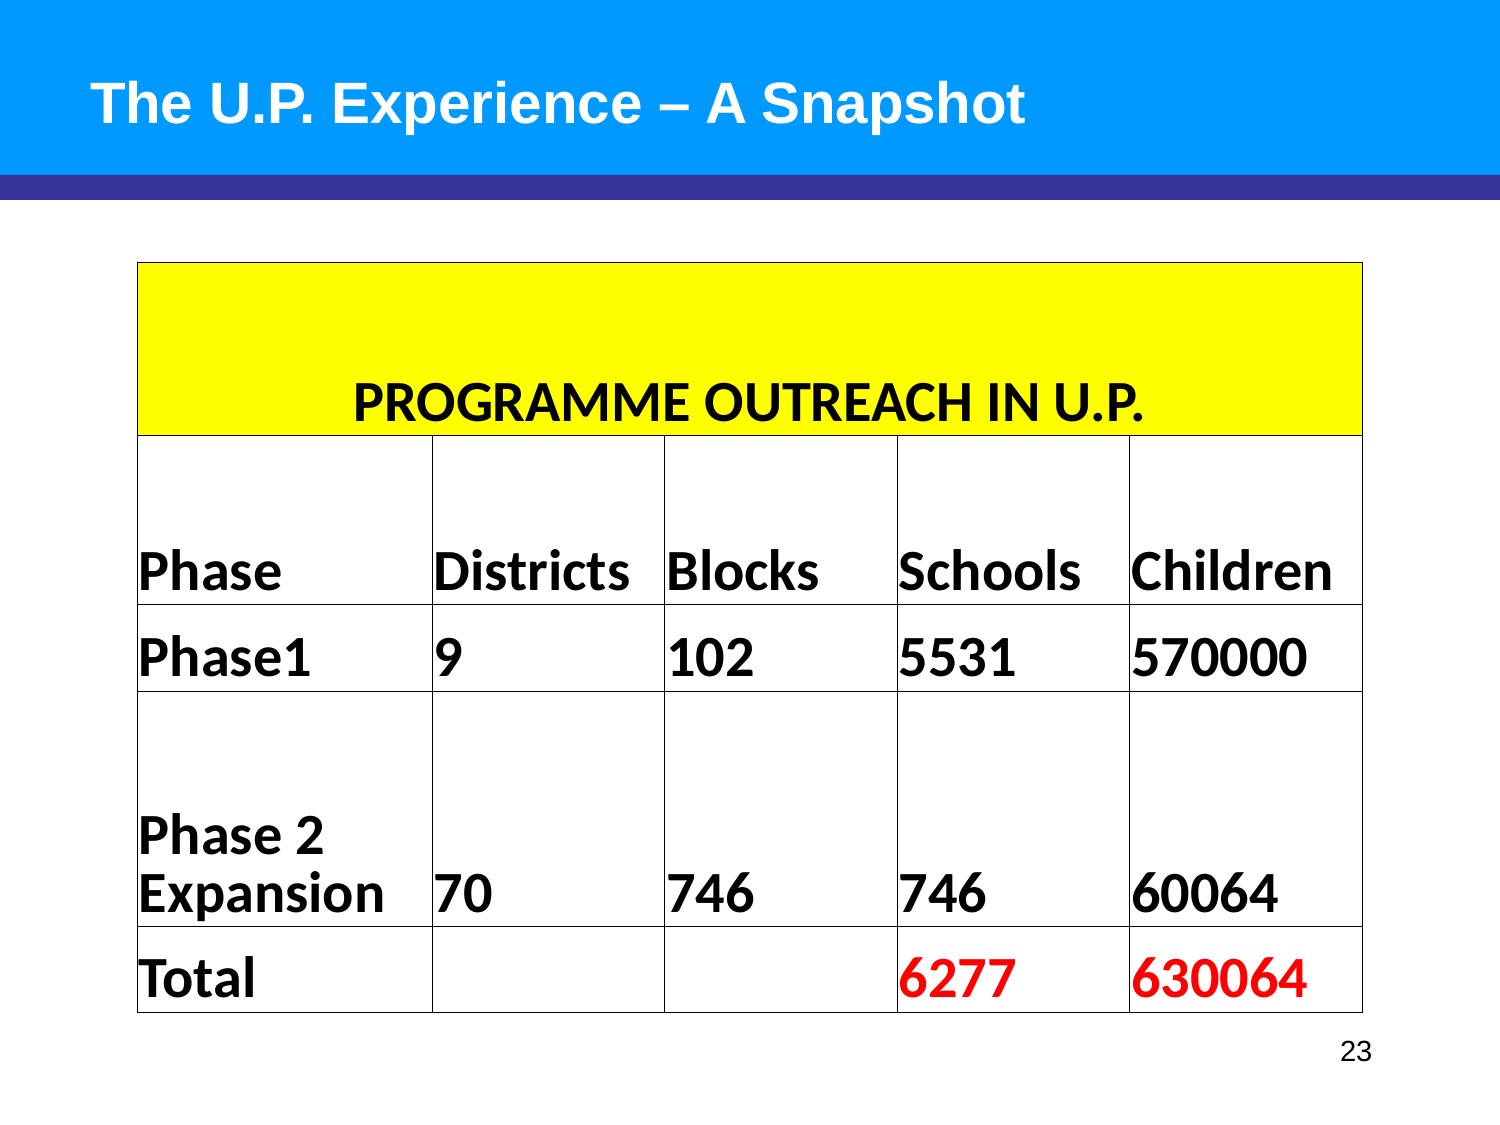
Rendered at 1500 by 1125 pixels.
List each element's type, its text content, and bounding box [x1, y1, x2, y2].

table_cell 746 [665, 692, 897, 926]
table_cell [665, 927, 897, 1012]
table_cell 6277 [898, 927, 1129, 1012]
table_cell 5531 [898, 605, 1129, 691]
table_header PROGRAMME OUTREACH IN U.P. [138, 263, 1362, 435]
table_cell 60064 [1130, 692, 1362, 926]
table_cell Children [1130, 436, 1362, 604]
table_cell Schools [898, 436, 1129, 604]
table_cell 630064 [1130, 927, 1362, 1012]
table_cell Total [138, 927, 432, 1012]
slide_number 23 [1074, 1024, 1388, 1101]
table_cell Blocks [665, 436, 897, 604]
table_cell [433, 927, 664, 1012]
table_cell 746 [898, 692, 1129, 926]
table_cell Districts [433, 436, 664, 604]
table_cell 70 [433, 692, 664, 926]
table_cell Phase [138, 436, 432, 604]
title The U.P. Experience – A Snapshot [74, 49, 1351, 151]
table_cell 9 [433, 605, 664, 691]
table_cell Phase 2 Expansion [138, 692, 432, 926]
table_cell 102 [665, 605, 897, 691]
table_cell Phase1 [138, 605, 432, 691]
table_cell 570000 [1130, 605, 1362, 691]
